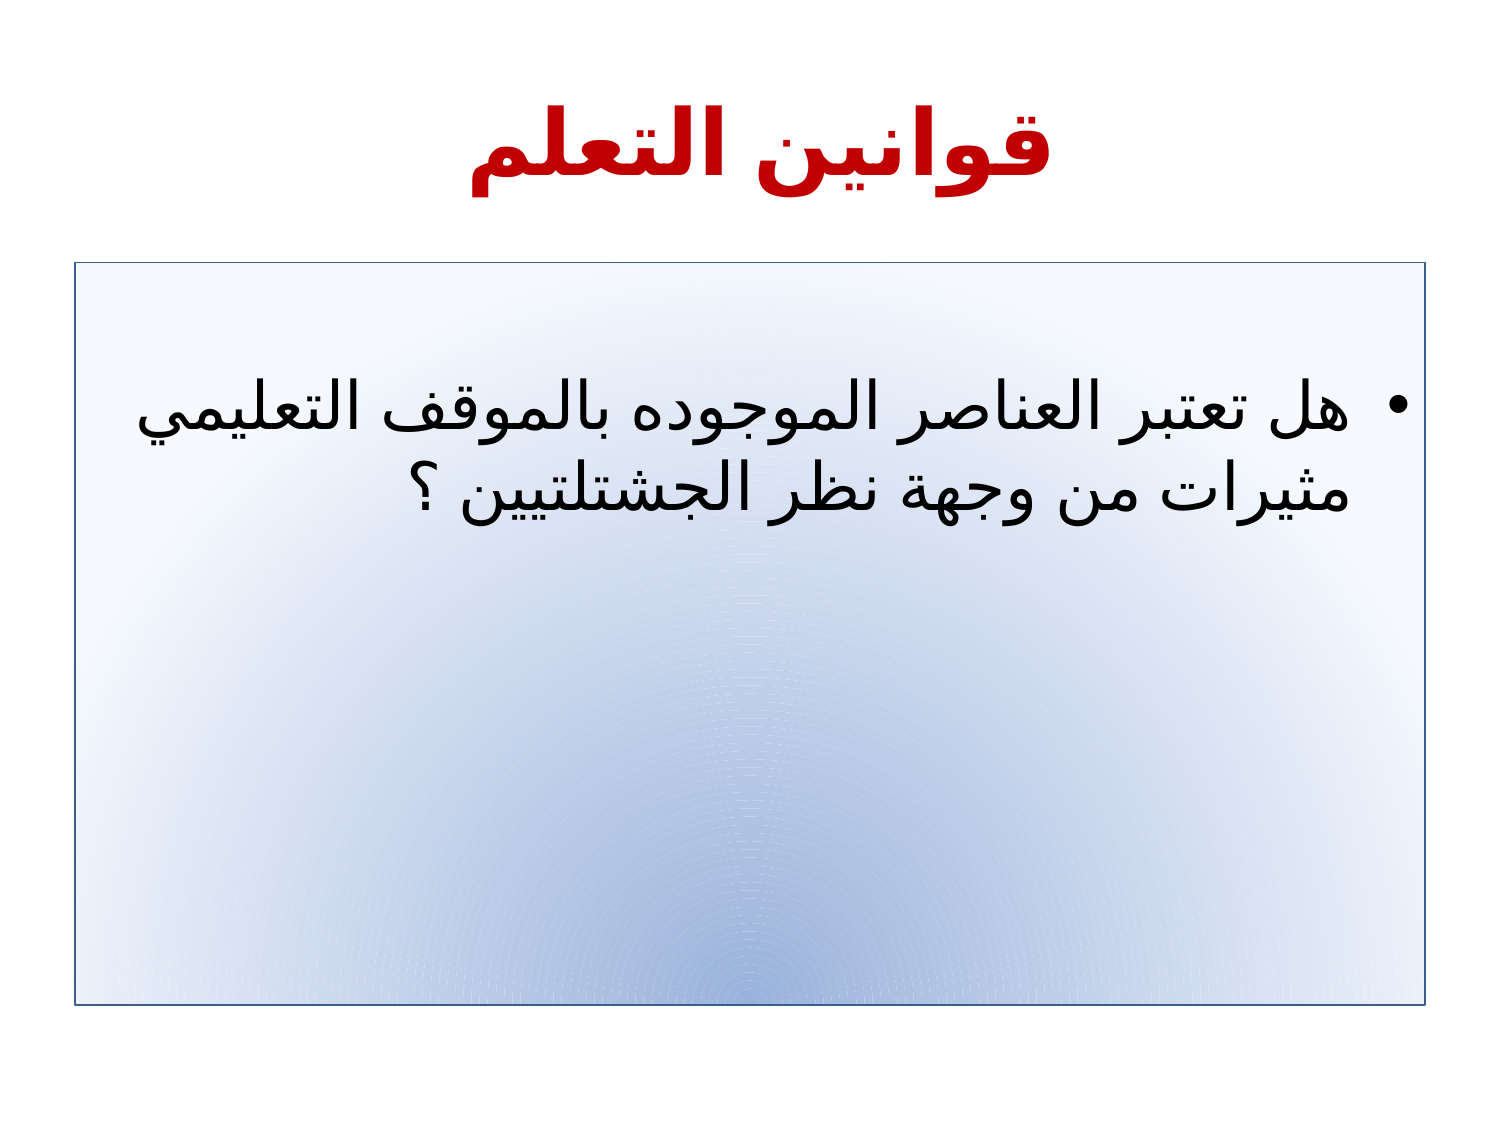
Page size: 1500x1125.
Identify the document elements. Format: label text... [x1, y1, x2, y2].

list هل تعتبر العناصر الموجوده بالموقف التعليمي مثيرات من وجهة نظر الجشتلتيين ؟ [74, 262, 1426, 1006]
title قوانين التعلم [75, 45, 1425, 233]
